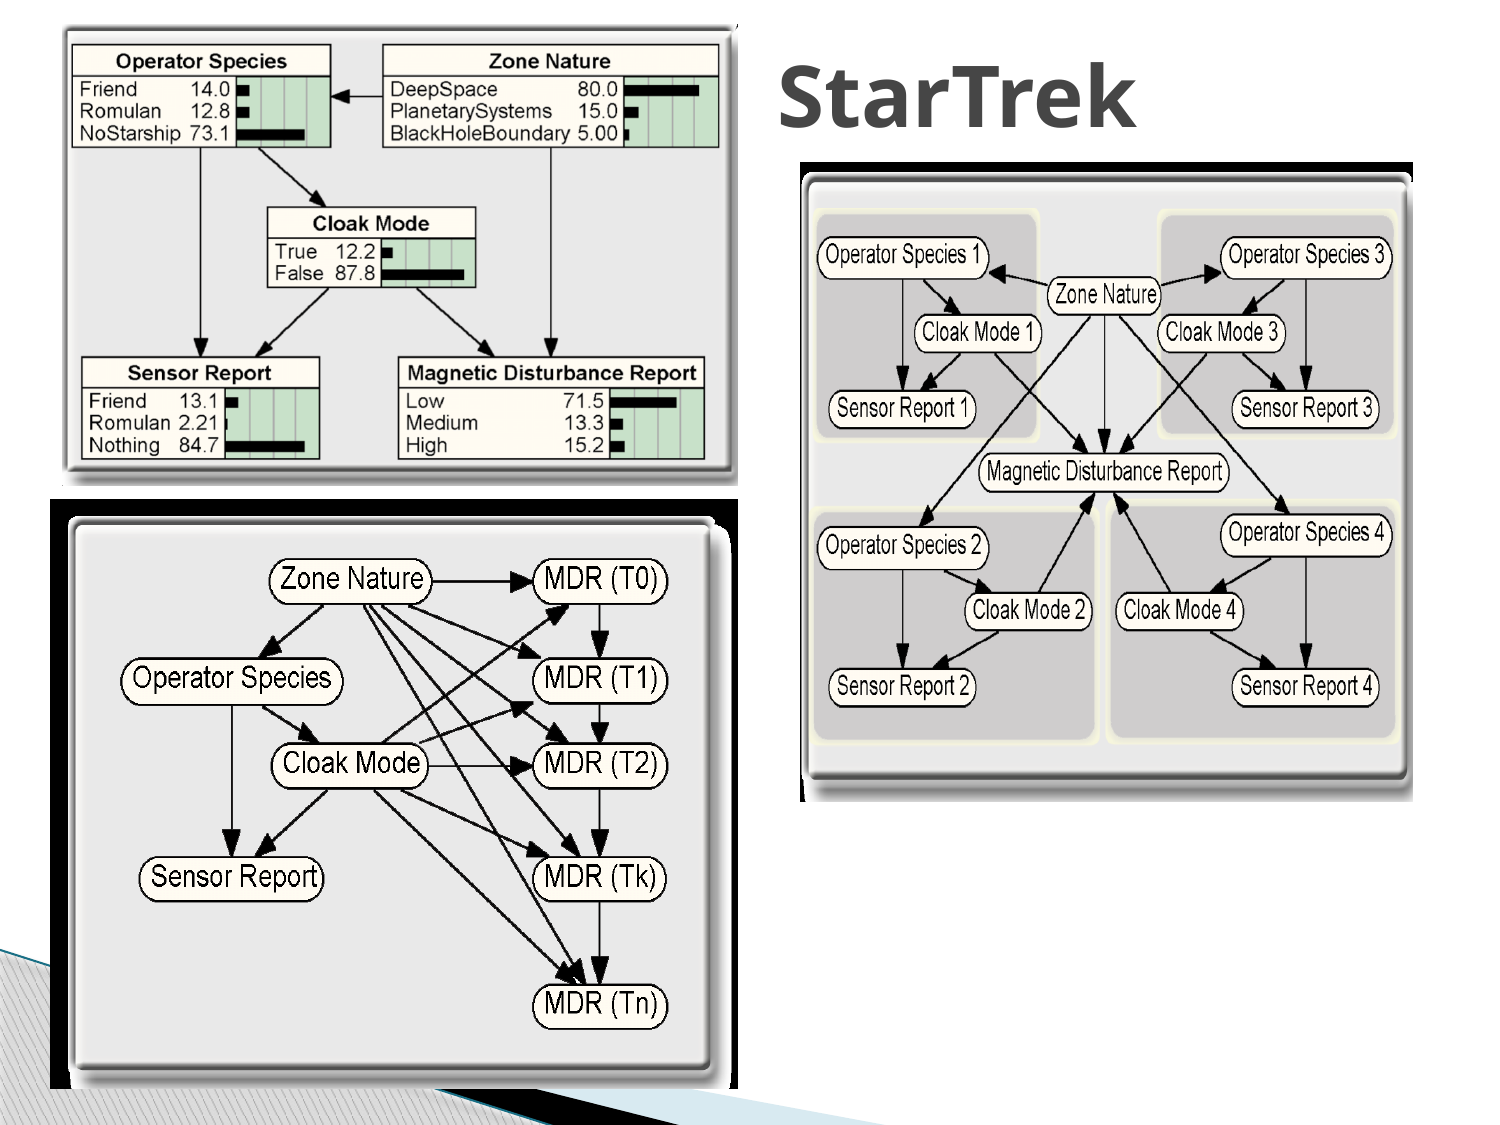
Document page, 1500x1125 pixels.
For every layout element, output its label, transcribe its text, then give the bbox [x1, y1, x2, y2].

title StarTrek [762, 24, 1375, 163]
picture [49, 499, 738, 1089]
picture [62, 24, 738, 486]
picture [799, 162, 1413, 802]
